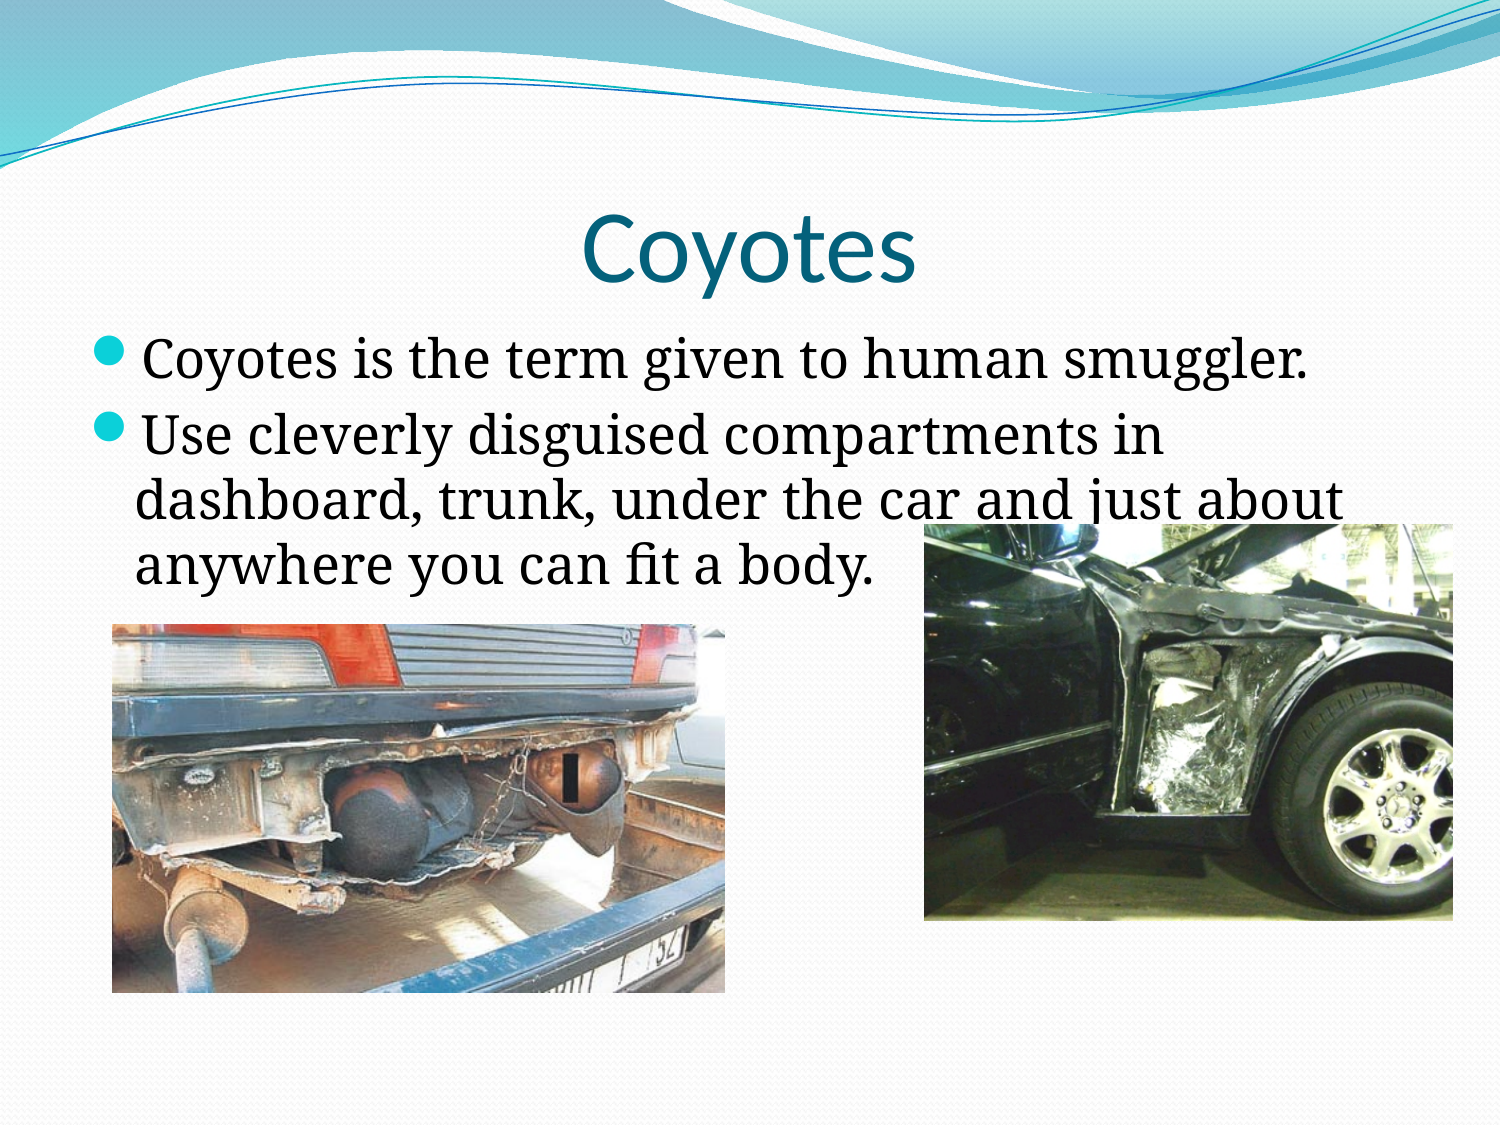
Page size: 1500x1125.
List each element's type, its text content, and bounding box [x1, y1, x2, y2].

picture [112, 624, 726, 993]
list Coyotes is the term given to human smuggler. Use cleverly disguised compartments in dashboard, trunk, under the car and just about anywhere you can fit a body. [75, 317, 1425, 1038]
picture [924, 524, 1453, 921]
title Coyotes [75, 115, 1425, 303]
